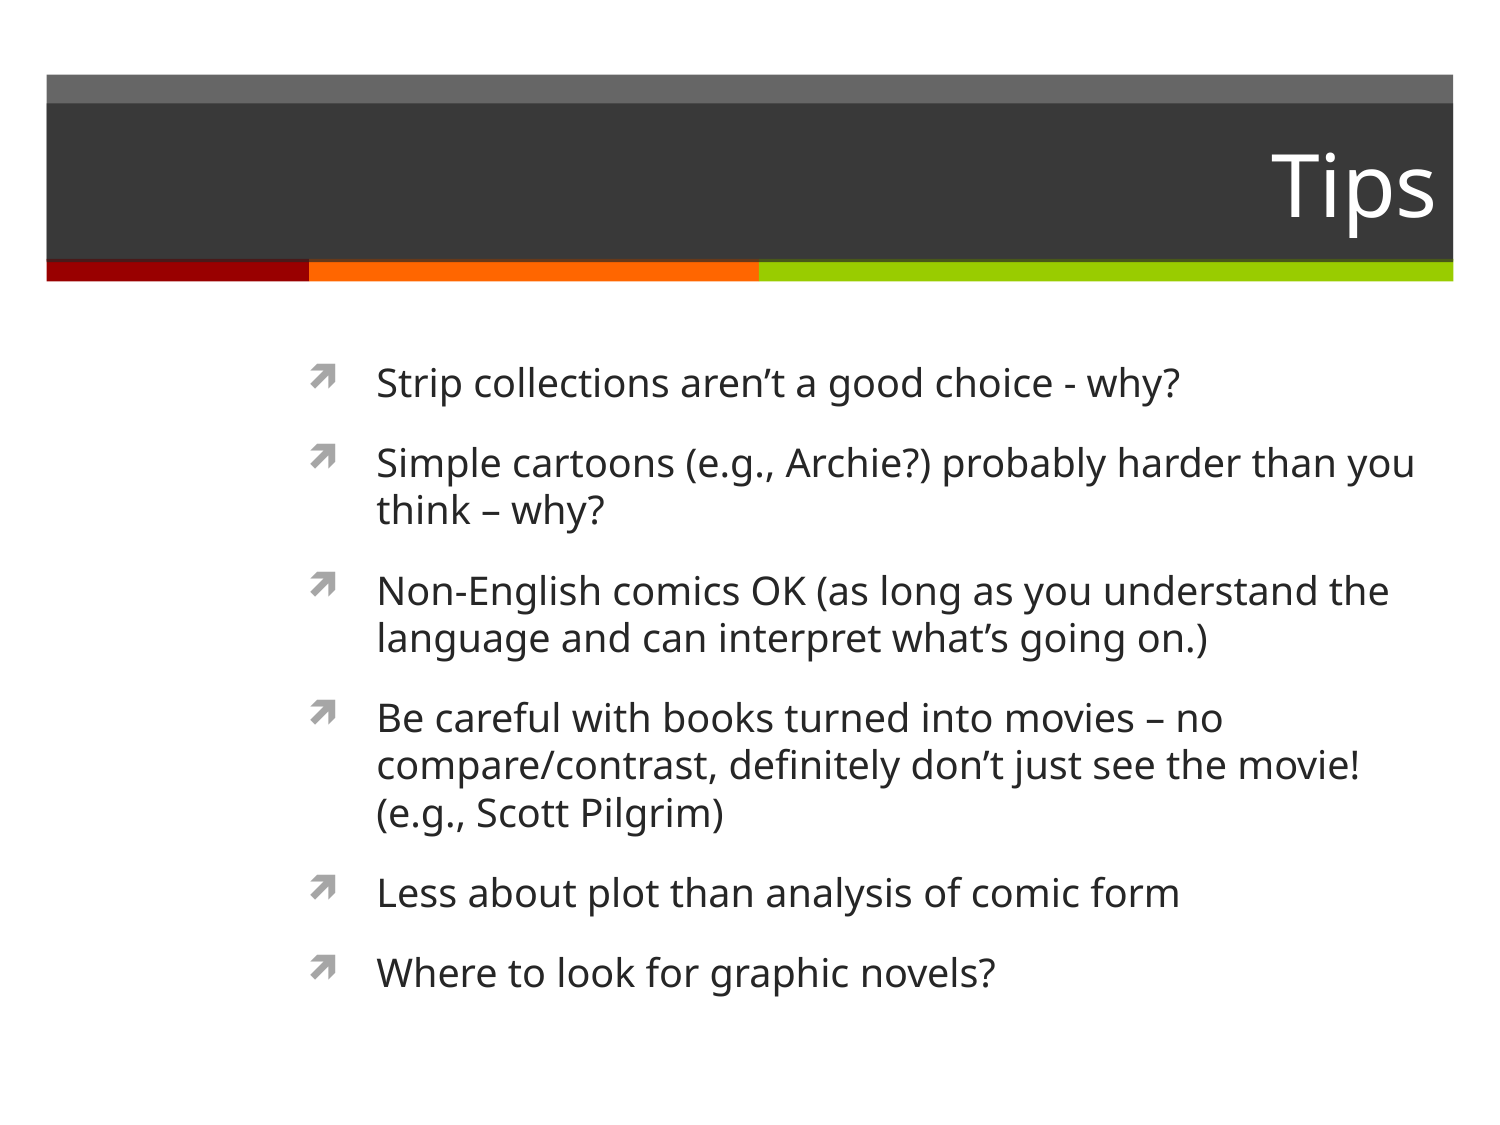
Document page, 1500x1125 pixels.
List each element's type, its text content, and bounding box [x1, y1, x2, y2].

list Strip collections aren’t a good choice - why? Simple cartoons (e.g., Archie?) probably harder than you think – why? Non-English comics OK (as long as you understand the language and can interpret what’s going on.) Be careful with books turned into movies – no compare/contrast, definitely don’t just see the movie! (e.g., Scott Pilgrim) Less about plot than analysis of comic form Where to look for graphic novels? [292, 350, 1454, 1005]
title Tips [46, 103, 1454, 263]
